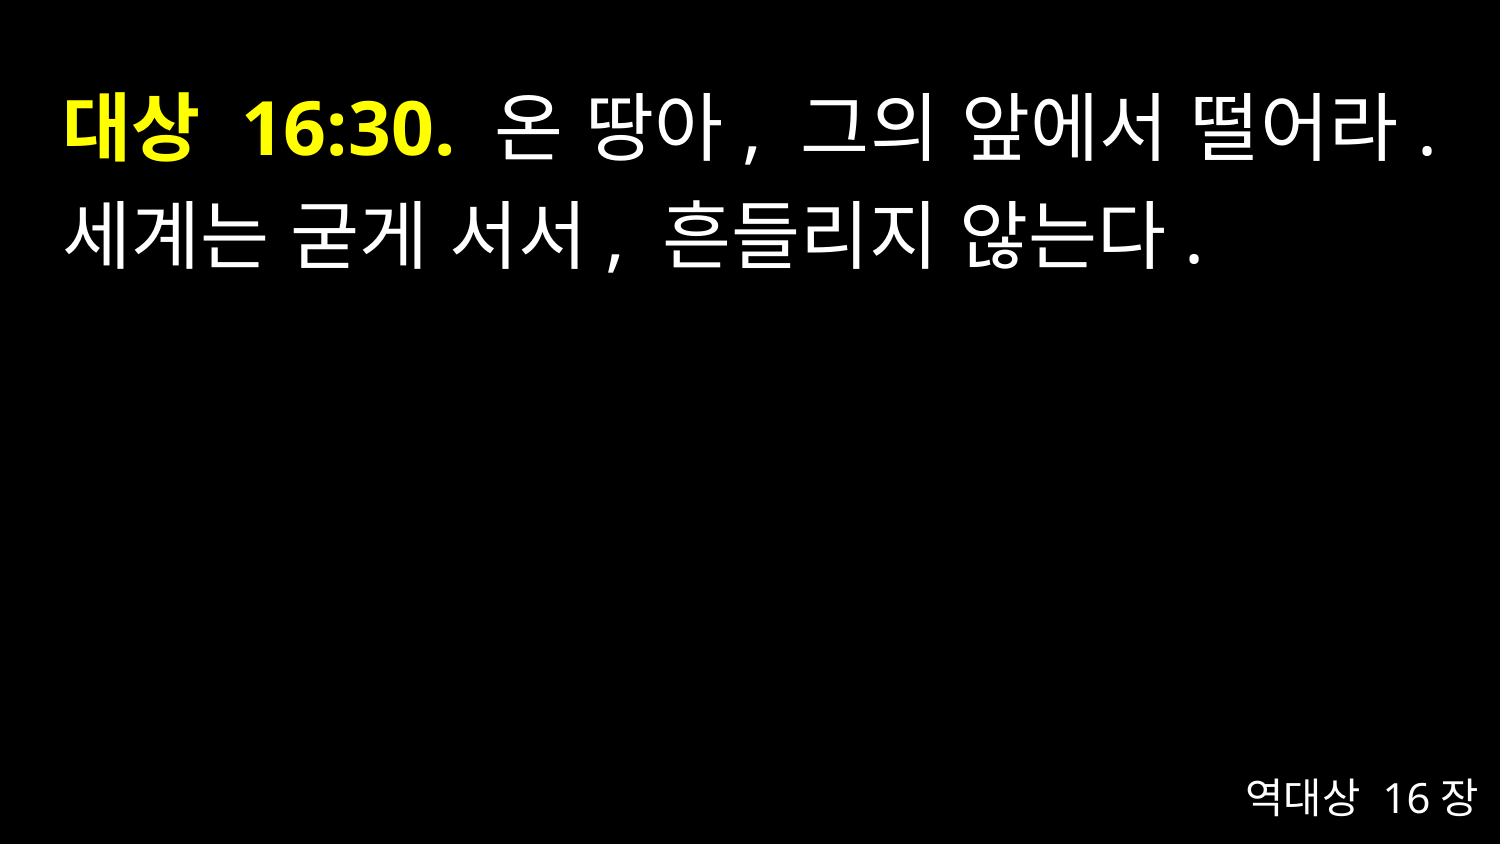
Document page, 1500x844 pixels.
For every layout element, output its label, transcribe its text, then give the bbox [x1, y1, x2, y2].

subtitle 역대상 16장 [916, 770, 1500, 844]
title 대상 16:30. 온 땅아, 그의 앞에서 떨어라. 세계는 굳게 서서, 흔들리지 않는다. [0, 0, 1500, 844]
